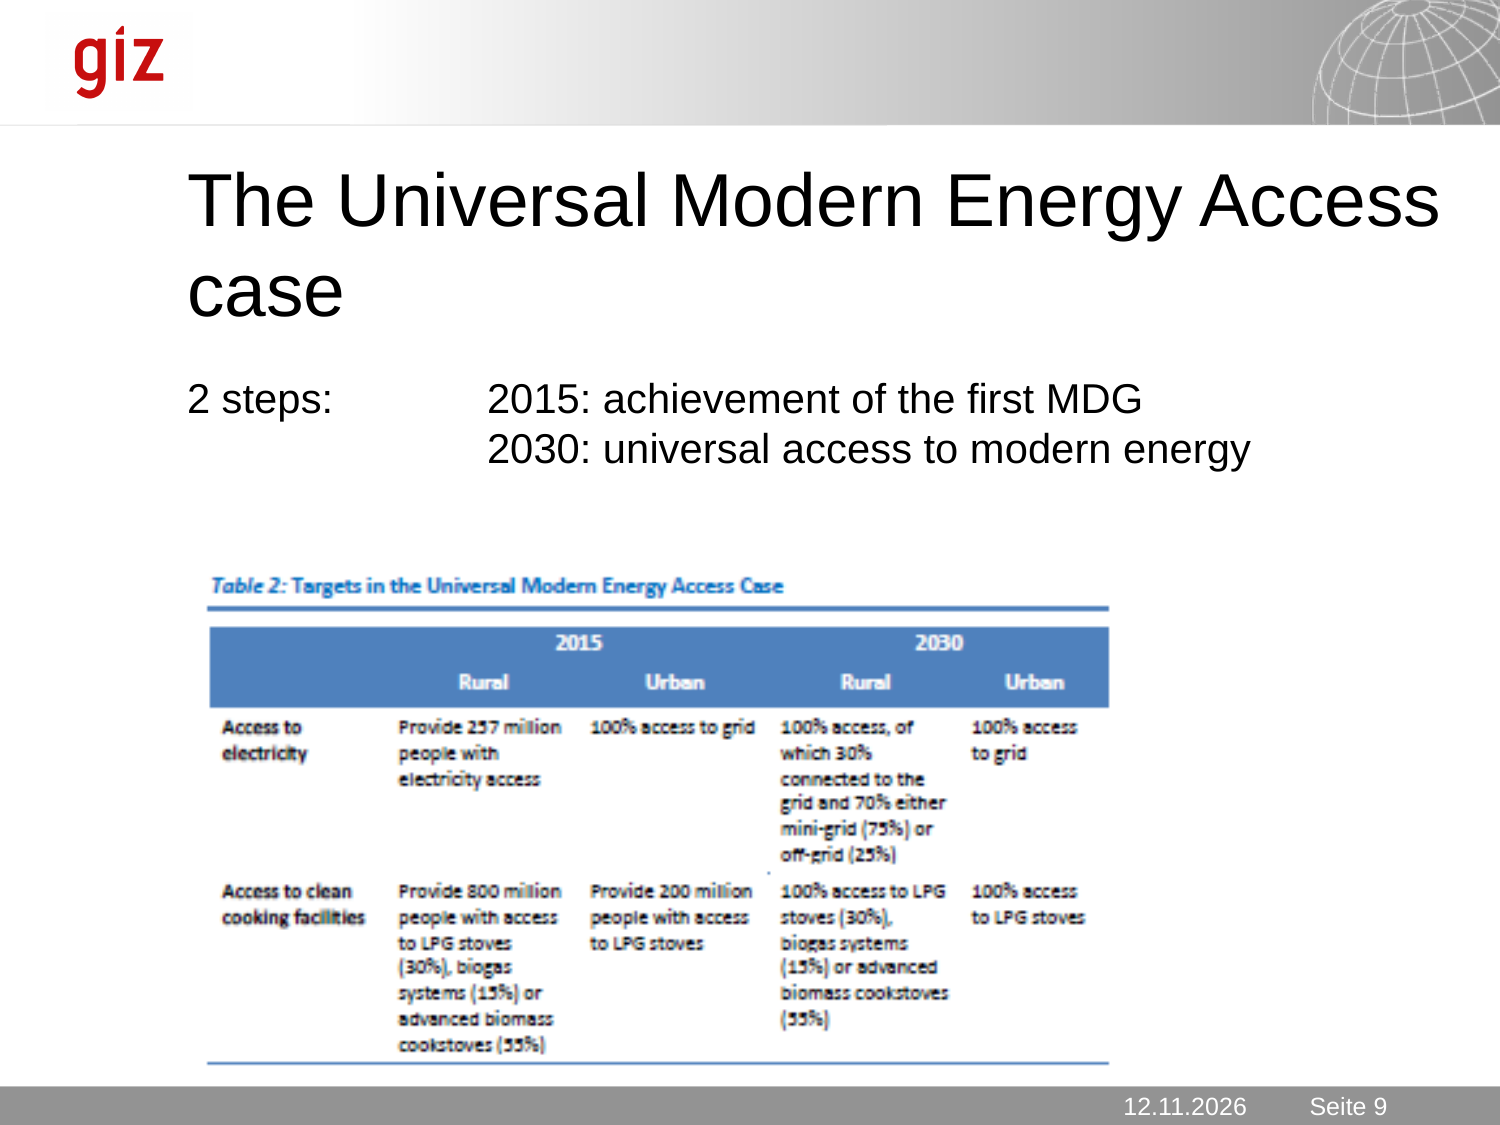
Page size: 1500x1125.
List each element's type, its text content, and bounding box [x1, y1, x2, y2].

picture [1311, 0, 1500, 125]
picture [45, 12, 193, 111]
title The Universal Modern Energy Access case 2 steps: 2015: achievement of the first MDG 2030: universal access to modern energy [171, 143, 1500, 246]
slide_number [1108, 1082, 1322, 1125]
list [146, 558, 1179, 1080]
